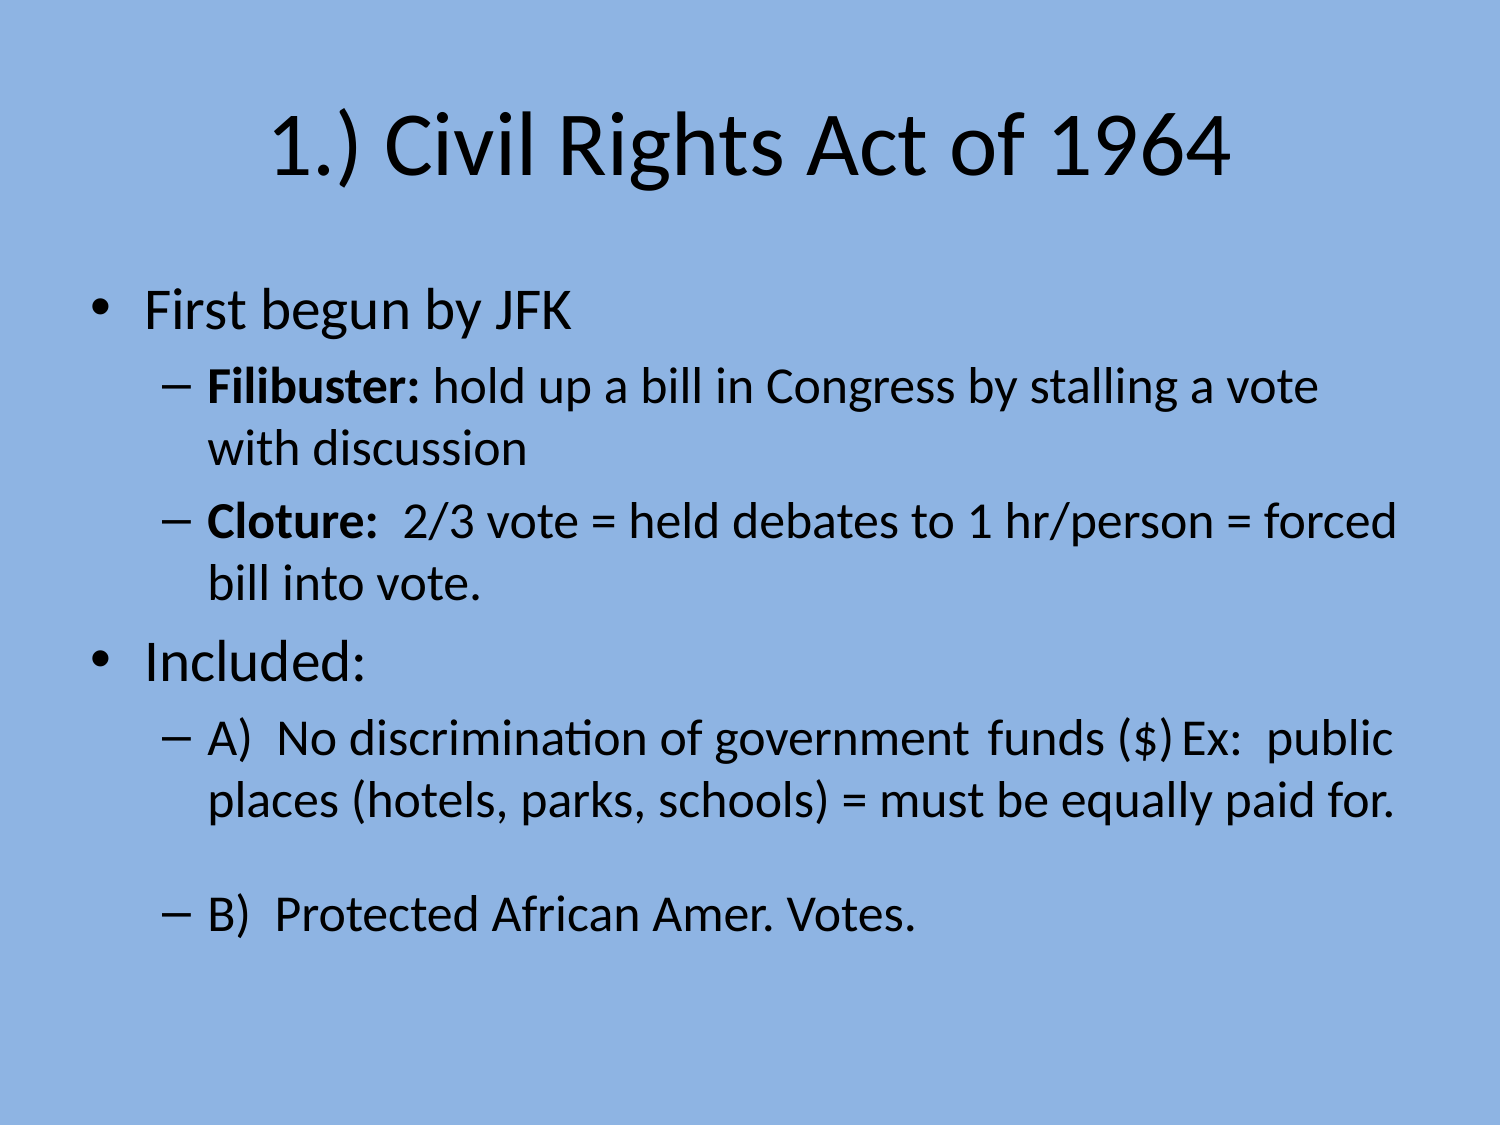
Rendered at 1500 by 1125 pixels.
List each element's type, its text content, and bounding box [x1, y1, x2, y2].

title 1.) Civil Rights Act of 1964 [75, 45, 1425, 233]
list First begun by JFK Filibuster: hold up a bill in Congress by stalling a vote with discussion Cloture: 2/3 vote = held debates to 1 hr/person = forced bill into vote. Included: A) No discrimination of government funds ($) Ex: public places (hotels, parks, schools) = must be equally paid for. B) Protected African Amer. Votes. [75, 262, 1425, 1005]
